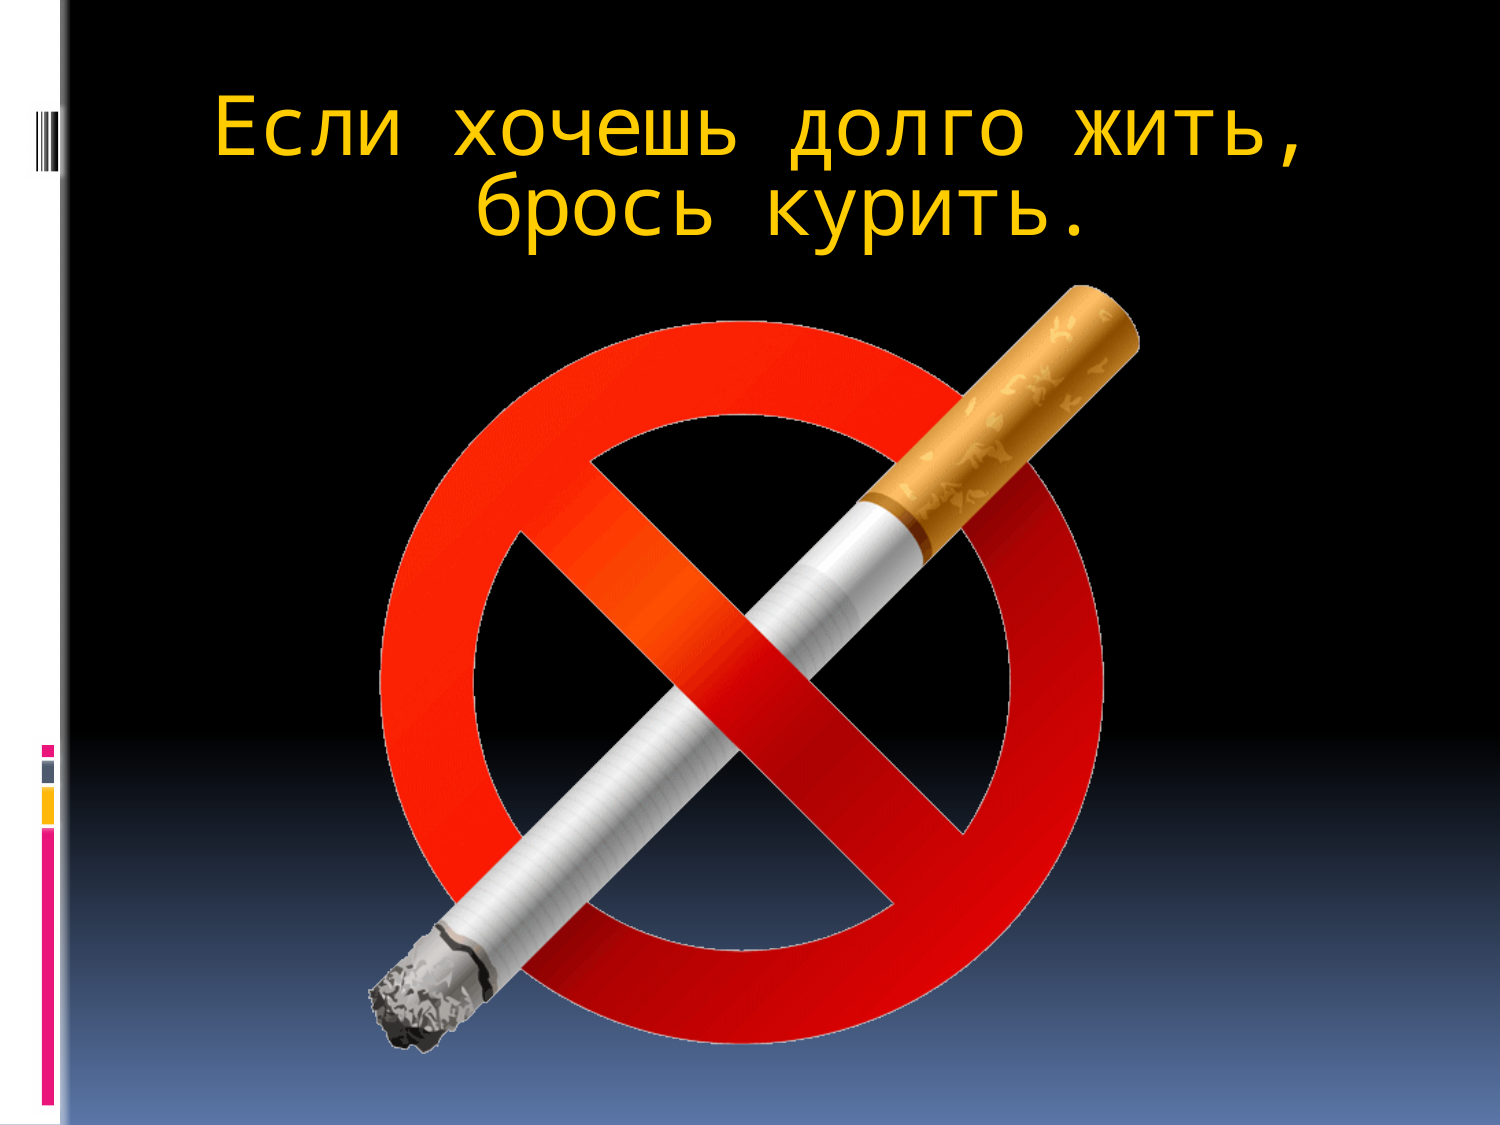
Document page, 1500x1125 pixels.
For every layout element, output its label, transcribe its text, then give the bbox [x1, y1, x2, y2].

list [336, 261, 1159, 1084]
title Если хочешь долго жить, брось курить. [150, 83, 1425, 234]
